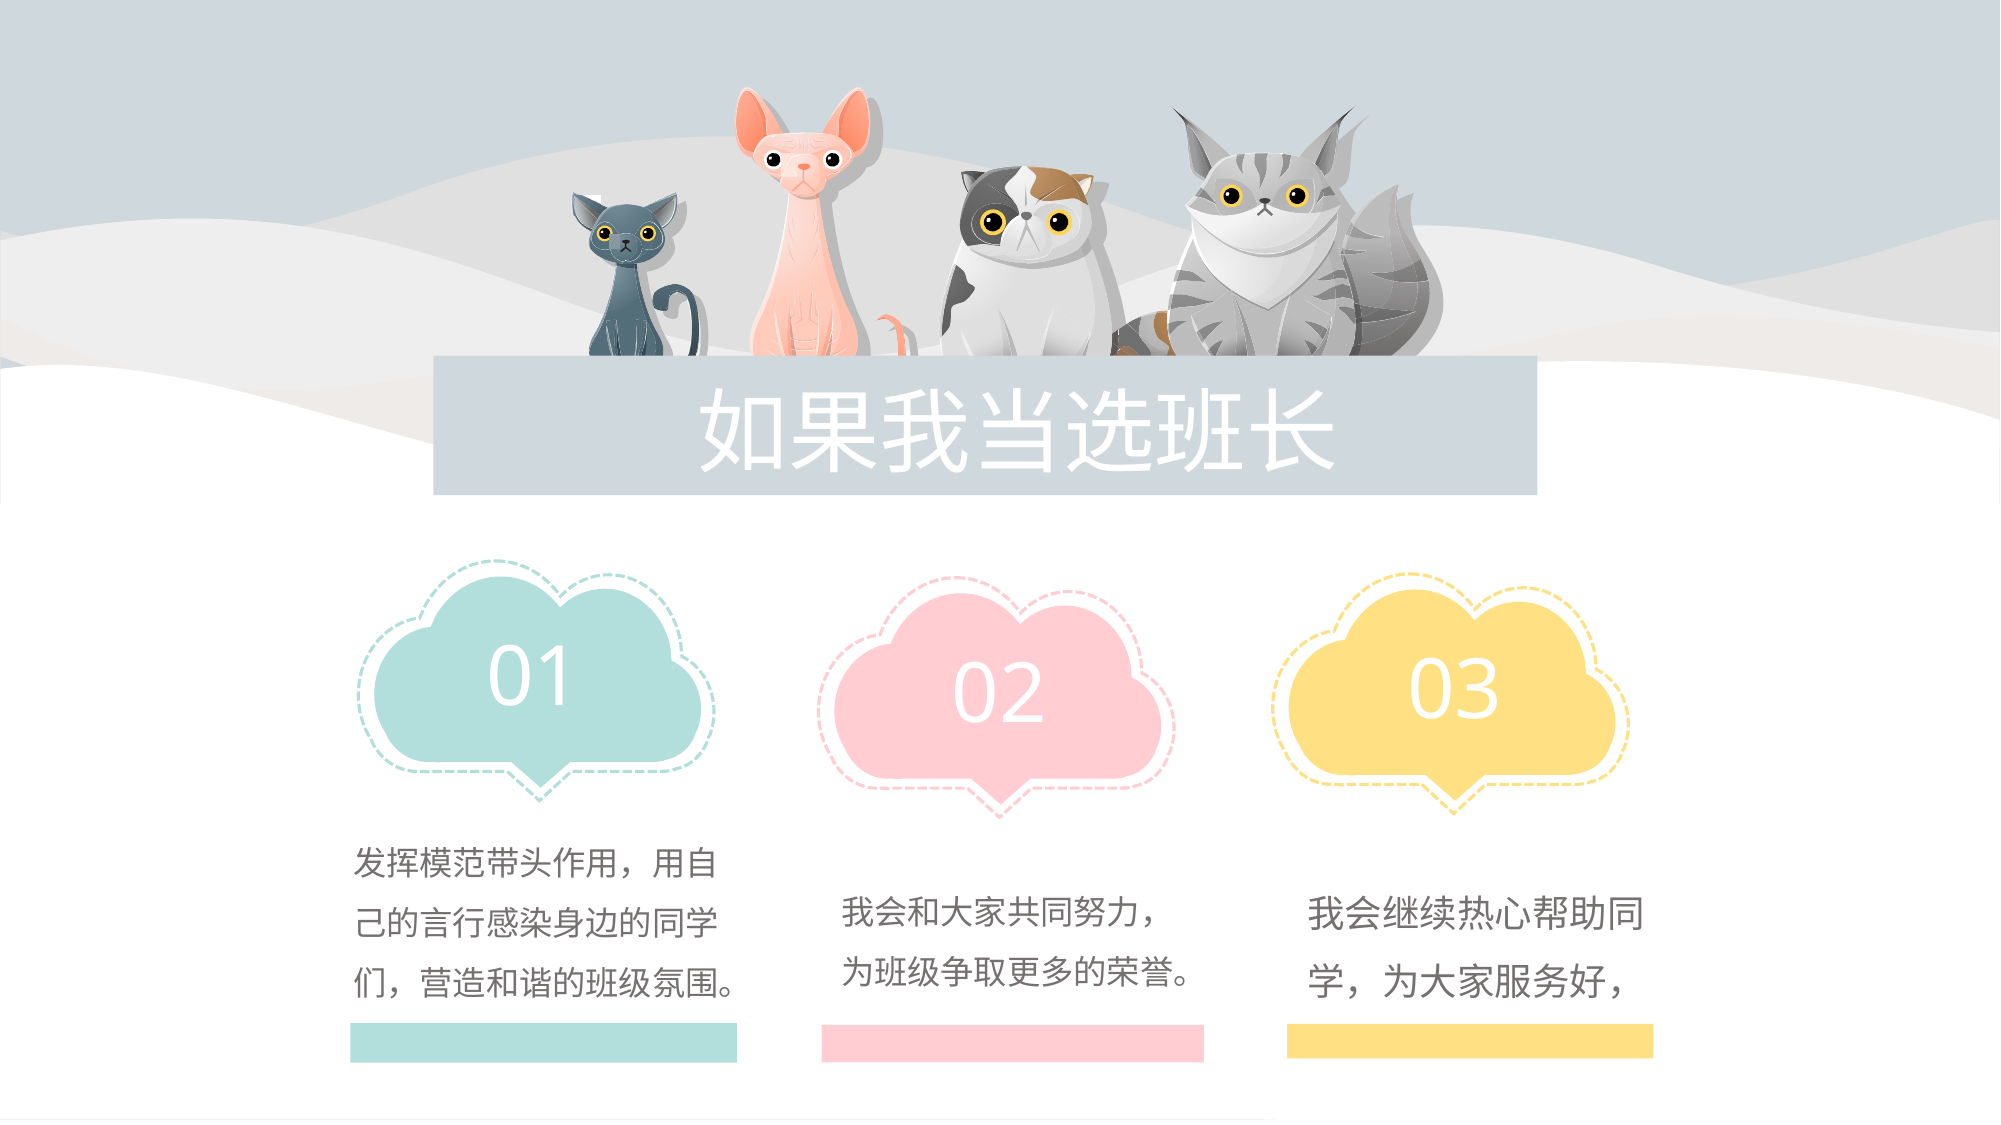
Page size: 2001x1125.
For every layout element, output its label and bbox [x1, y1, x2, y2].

text_box [818, 577, 1175, 818]
text_box [433, 355, 1538, 496]
text_box [0, 0, 2000, 1120]
text_box [1272, 573, 1629, 814]
text_box [358, 560, 714, 801]
picture [513, 41, 1458, 355]
